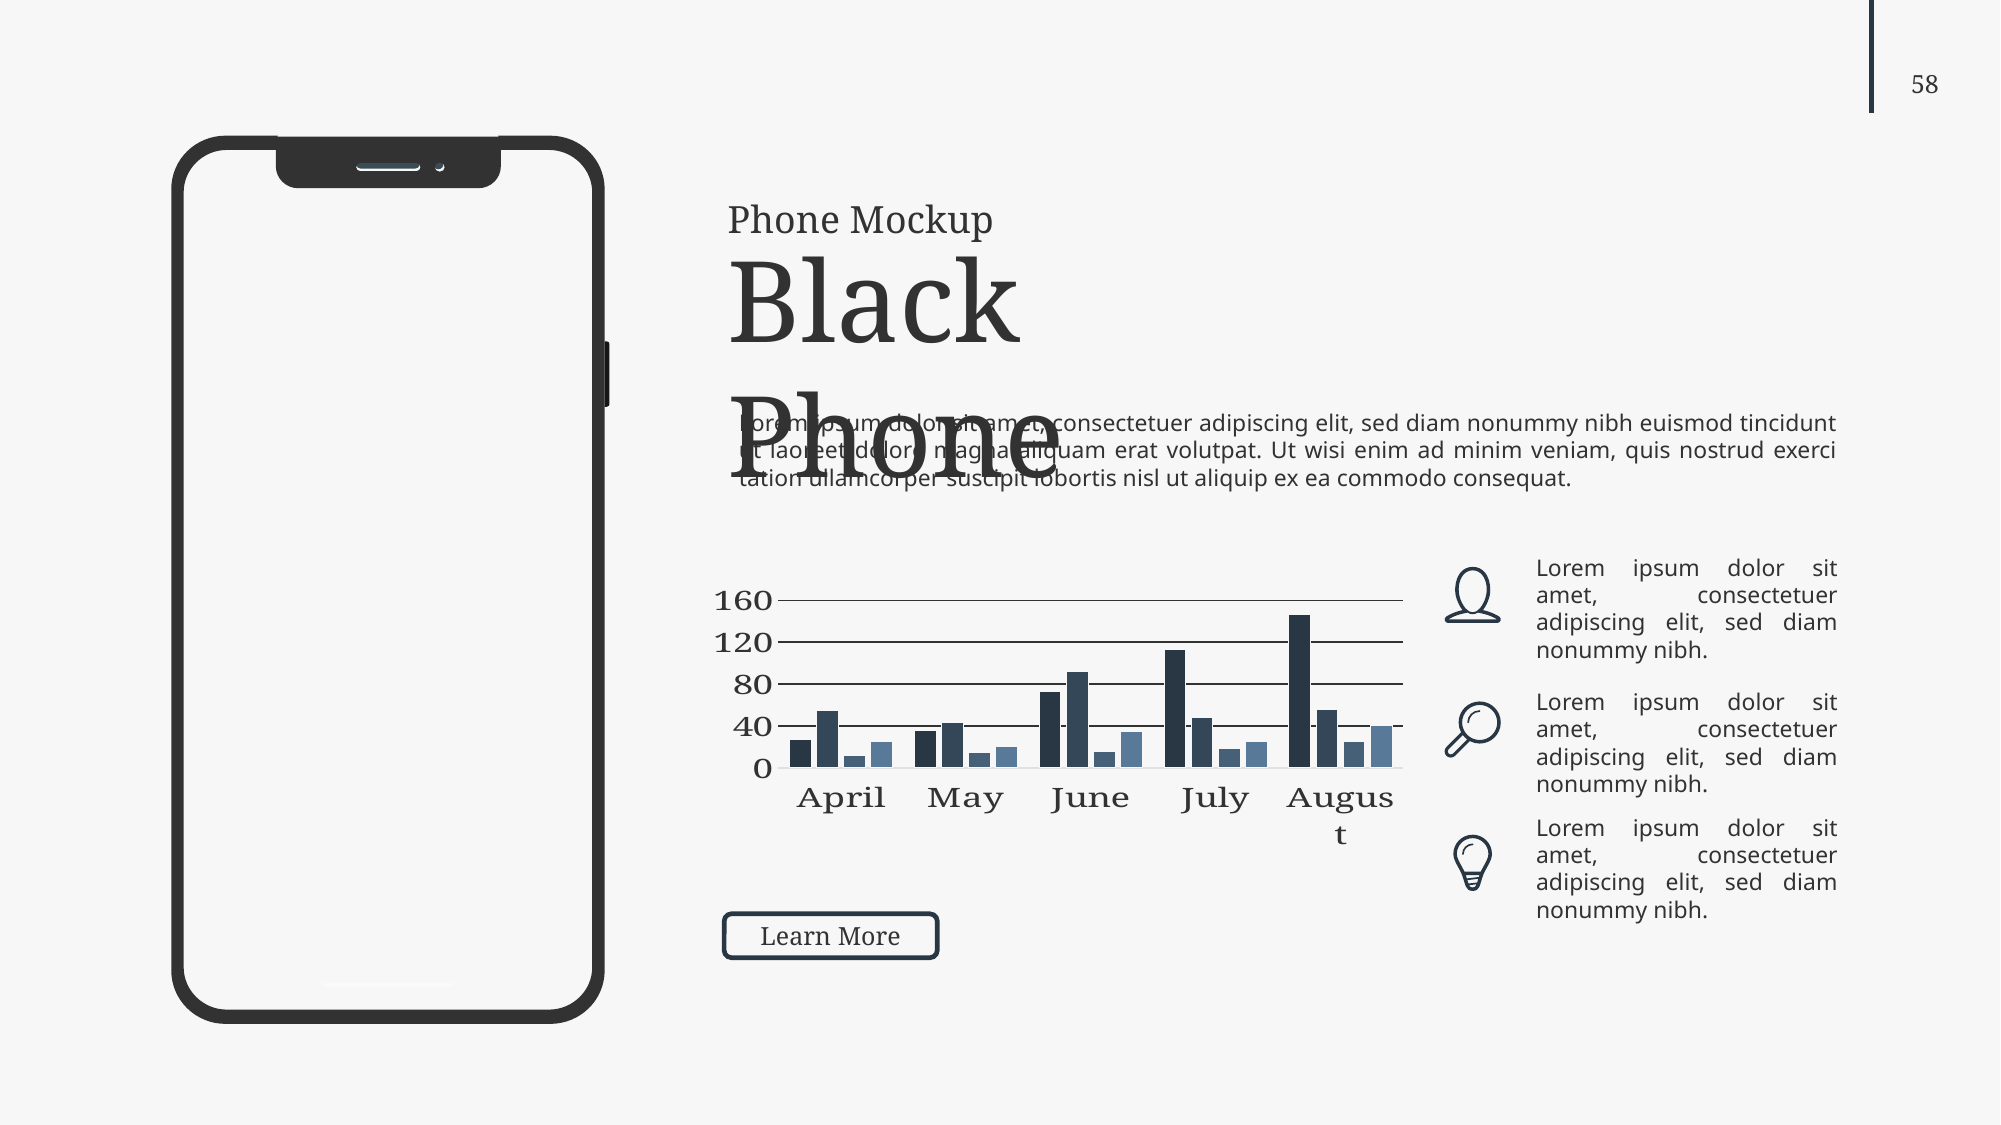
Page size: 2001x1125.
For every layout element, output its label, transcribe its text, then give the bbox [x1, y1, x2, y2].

text_box Lorem ipsum dolor sit amet, consectetuer adipiscing elit, sed diam nonummy nibh. [1521, 545, 1853, 671]
text_box Lorem ipsum dolor sit amet, consectetuer adipiscing elit, sed diam nonummy nibh euismod tincidunt ut laoreet dolore magna aliquam erat volutpat. Ut wisi enim ad minim veniam, quis nostrud exerci tation ullamcorper suscipit lobortis nisl ut aliquip ex ea commodo consequat. [724, 401, 1853, 526]
text_box [1444, 566, 1501, 623]
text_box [1453, 834, 1492, 891]
picture [171, 138, 600, 1025]
text_box Lorem ipsum dolor sit amet, consectetuer adipiscing elit, sed diam nonummy nibh. [1521, 680, 1853, 805]
text_box Lorem ipsum dolor sit amet, consectetuer adipiscing elit, sed diam nonummy nibh. [1521, 805, 1853, 931]
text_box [171, 135, 610, 1024]
chart [712, 581, 1404, 852]
text_box Black Phone [712, 222, 1375, 508]
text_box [724, 913, 938, 959]
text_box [1444, 701, 1501, 758]
text_box Phone Mockup [713, 188, 1252, 248]
